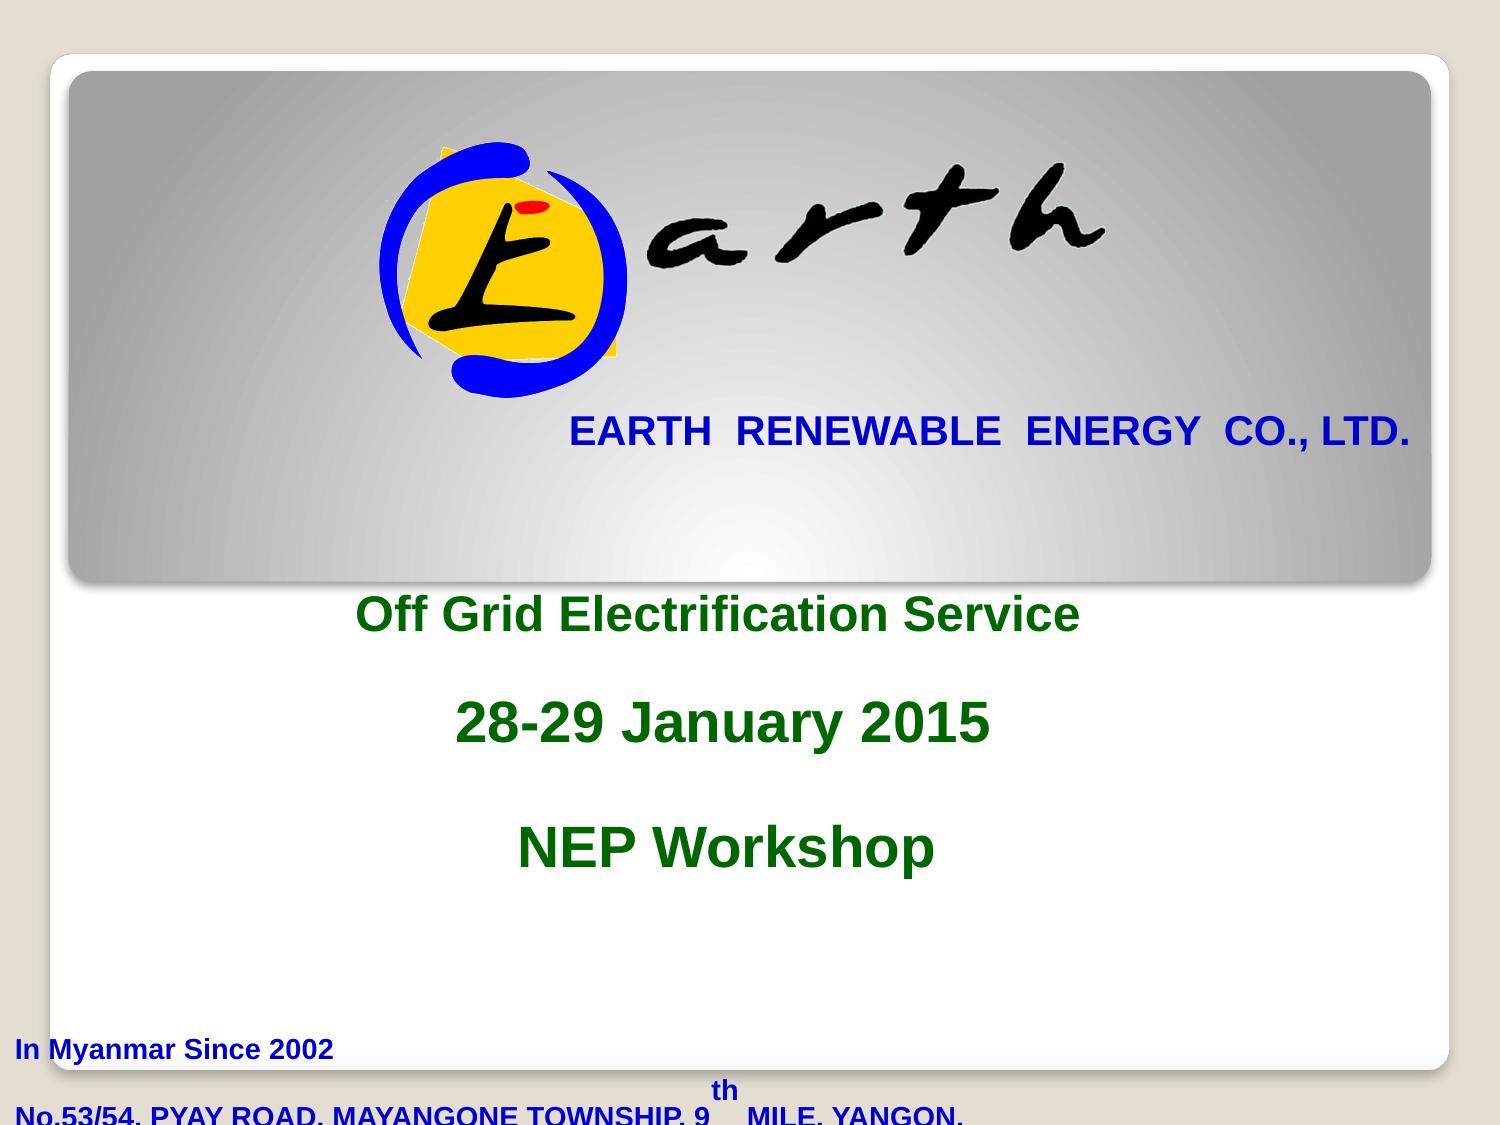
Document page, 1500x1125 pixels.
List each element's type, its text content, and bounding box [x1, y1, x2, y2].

text_box Off Grid Electrification Service [340, 574, 1097, 649]
text_box In Myanmar Since 2002 No.53/54, PYAY ROAD, MAYANGONE TOWNSHIP, 9th MILE, YANGON. Ph: (951) 651696, 652730, Fax: ( 951) 661222. [0, 989, 1150, 1125]
text_box NEP Workshop [502, 801, 951, 887]
text_box EARTH RENEWABLE ENERGY CO., LTD. [554, 396, 1427, 462]
picture [362, 112, 1113, 401]
text_box 28-29 January 2015 [440, 676, 1007, 762]
